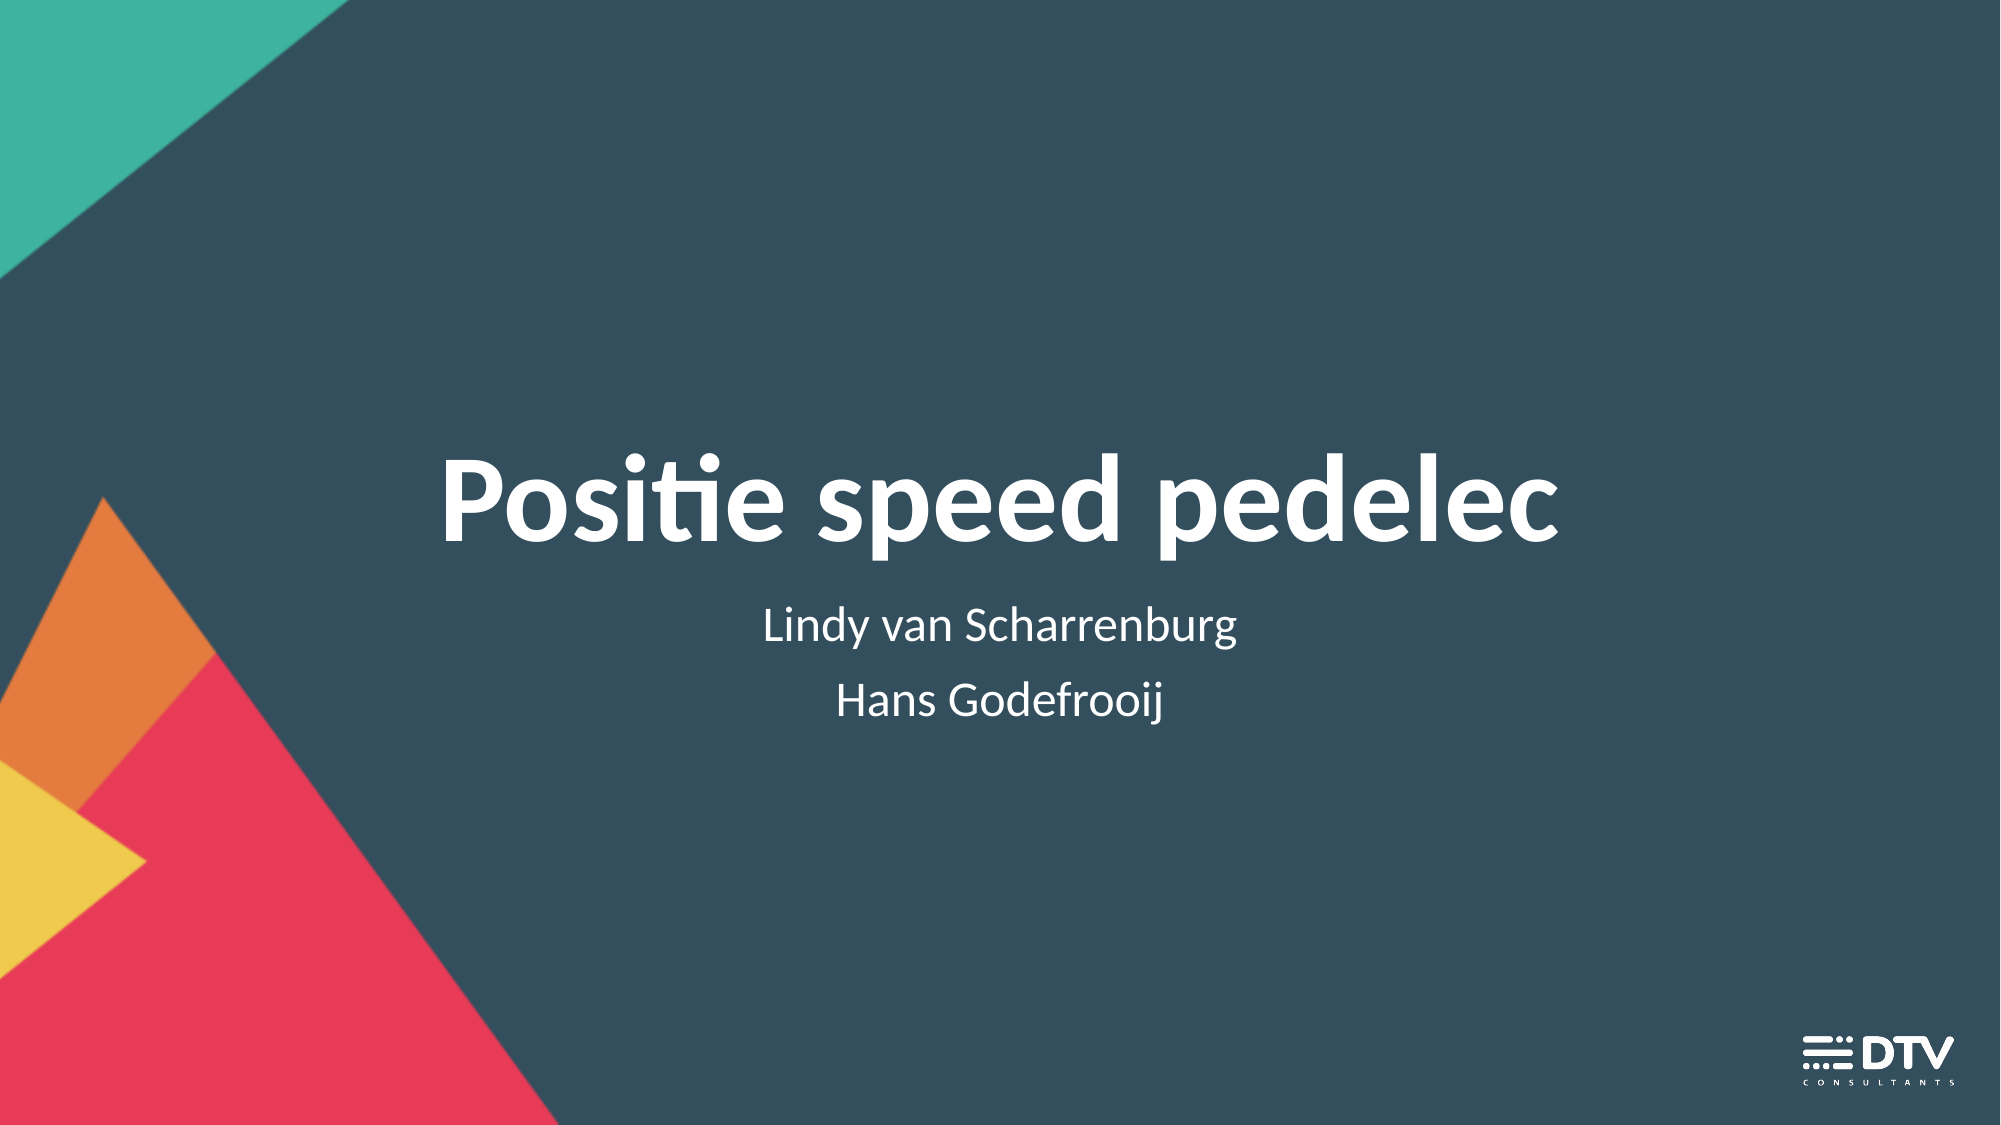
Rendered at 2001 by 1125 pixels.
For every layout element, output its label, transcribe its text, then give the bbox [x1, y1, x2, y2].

picture [0, 0, 2001, 1125]
subtitle Lindy van Scharrenburg Hans Godefrooij [249, 590, 1750, 863]
title Positie speed pedelec [249, 184, 1750, 576]
